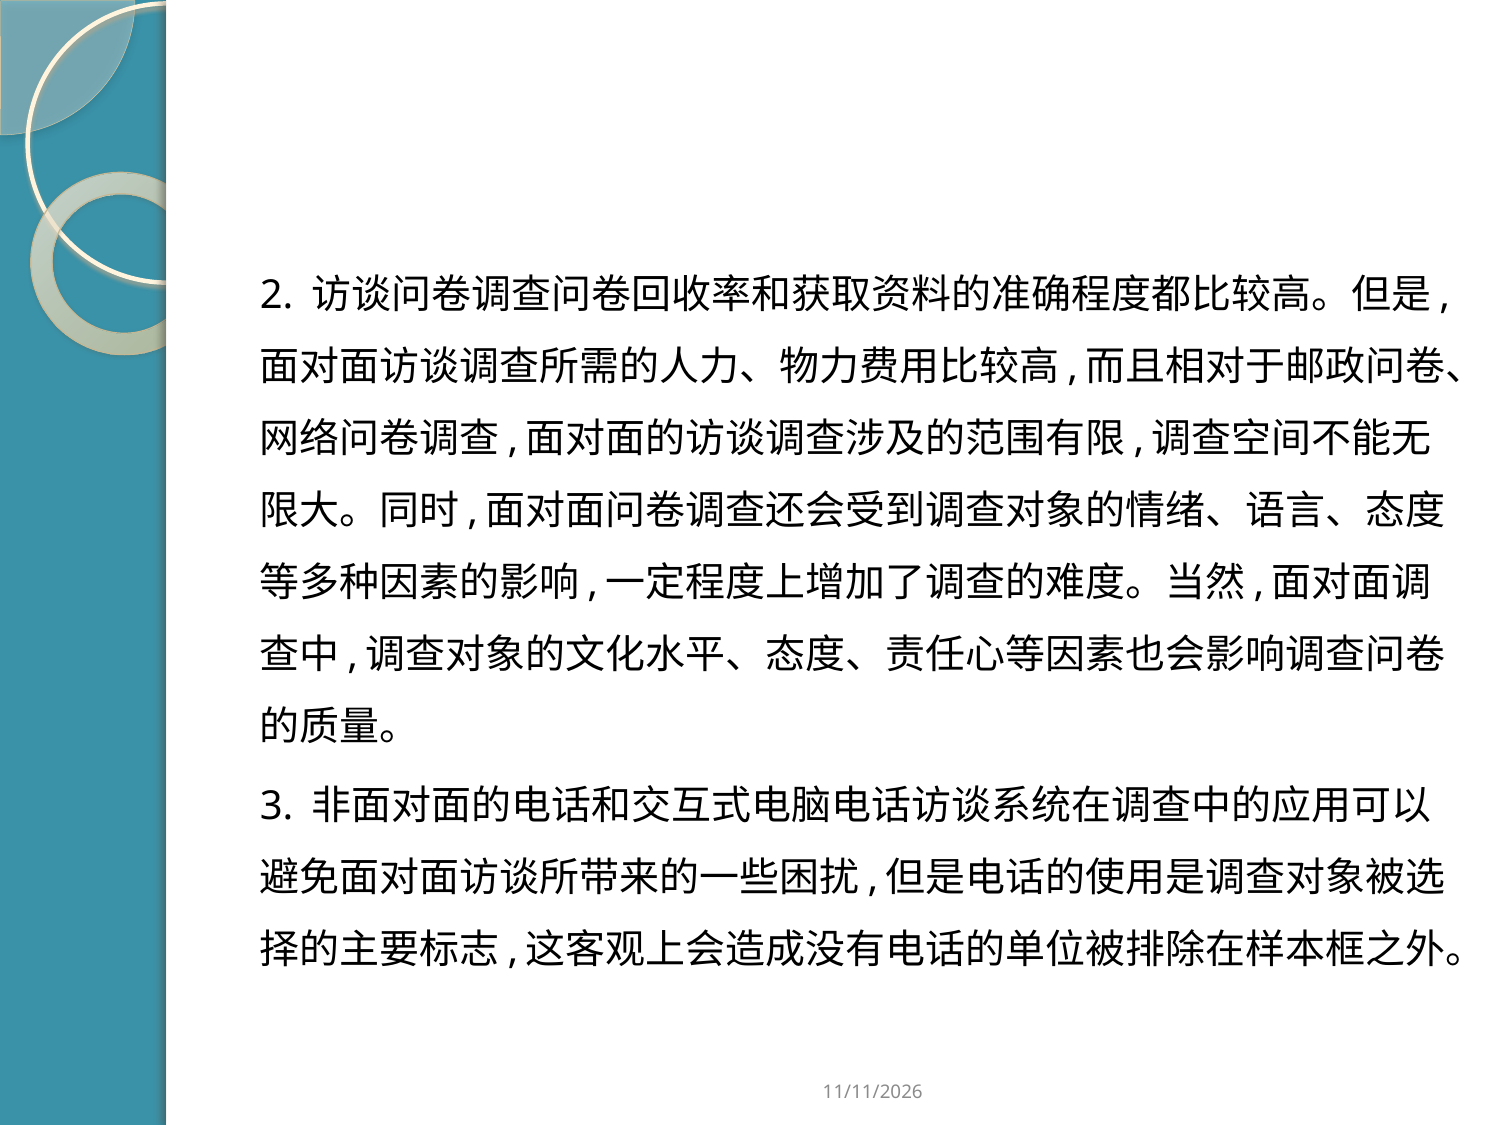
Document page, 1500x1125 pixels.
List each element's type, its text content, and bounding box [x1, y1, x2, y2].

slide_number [587, 1034, 938, 1113]
list 2. 访谈问卷调查问卷回收率和获取资料的准确程度都比较高。但是,面对面访谈调查所需的人力、物力费用比较高,而且相对于邮政问卷、网络问卷调查,面对面的访谈调查涉及的范围有限,调查空间不能无限大。同时,面对面问卷调查还会受到调查对象的情绪、语言、态度等多种因素的影响,一定程度上增加了调查的难度。当然,面对面调查中,调查对象的文化水平、态度、责任心等因素也会影响调查问卷的质量。 3. 非面对面的电话和交互式电脑电话访谈系统在调查中的应用可以避免面对面访谈所带来的一些困扰,但是电话的使用是调查对象被选择的主要标志,这客观上会造成没有电话的单位被排除在样本框之外。 [235, 237, 1466, 1025]
